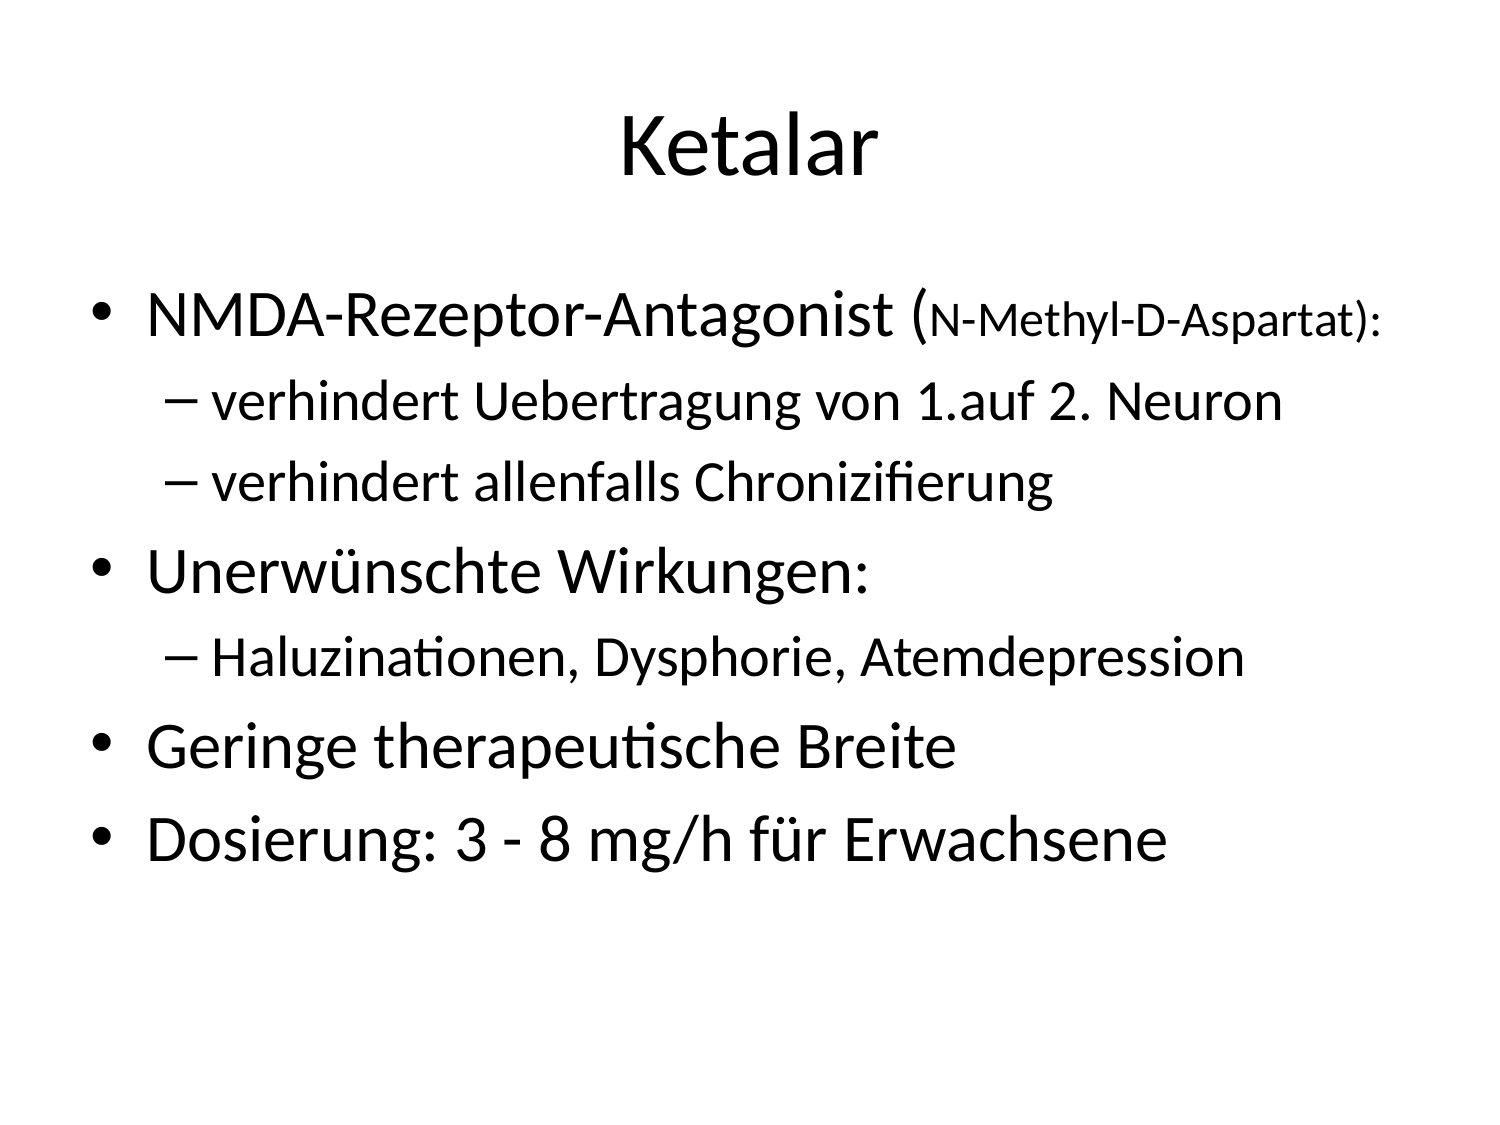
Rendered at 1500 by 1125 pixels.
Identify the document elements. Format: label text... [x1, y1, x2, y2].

list NMDA-Rezeptor-Antagonist (N-Methyl-D-Aspartat): verhindert Uebertragung von 1.auf 2. Neuron verhindert allenfalls Chronizifierung Unerwünschte Wirkungen: Haluzinationen, Dysphorie, Atemdepression Geringe therapeutische Breite Dosierung: 3 - 8 mg/h für Erwachsene [75, 262, 1425, 1005]
title Ketalar [75, 45, 1425, 233]
